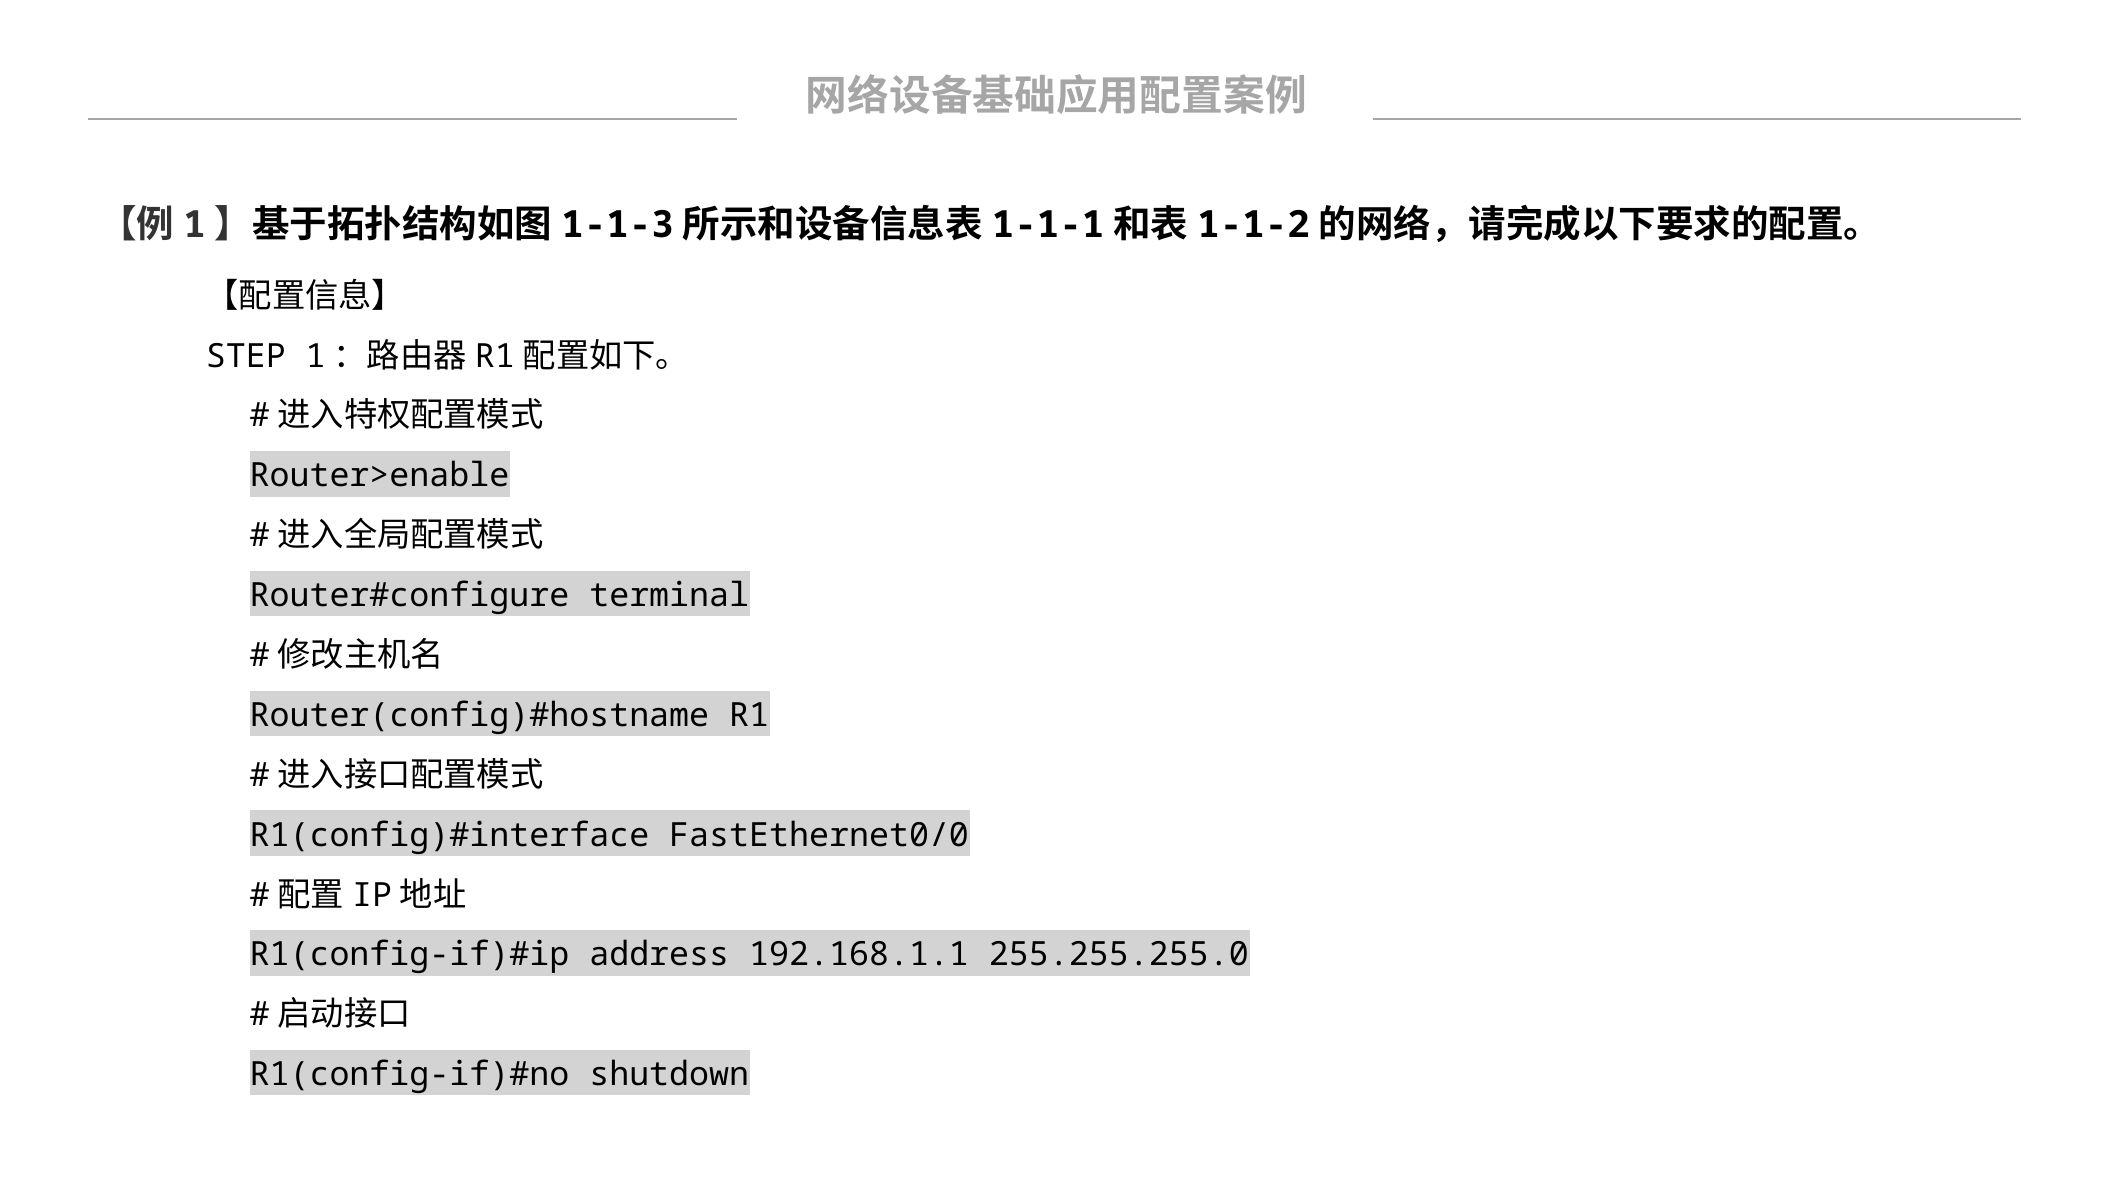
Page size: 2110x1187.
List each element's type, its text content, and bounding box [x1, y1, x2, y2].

text_box 网络设备基础应用配置案例 [732, 68, 1381, 119]
text_box 【配置信息】 STEP 1：路由器R1配置如下。 #进入特权配置模式 Router>enable #进入全局配置模式 Router#configure terminal #修改主机名 Router(config)#hostname R1 #进入接口配置模式 R1(config)#interface FastEthernet0/0 #配置IP地址 R1(config-if)#ip address 192.168.1.1 255.255.255.0 #启动接口 R1(config-if)#no shutdown [147, 246, 1538, 1100]
text_box 【例1】基于拓扑结构如图1-1-3所示和设备信息表1-1-1和表1-1-2的网络，请完成以下要求的配置。 [84, 169, 2106, 252]
